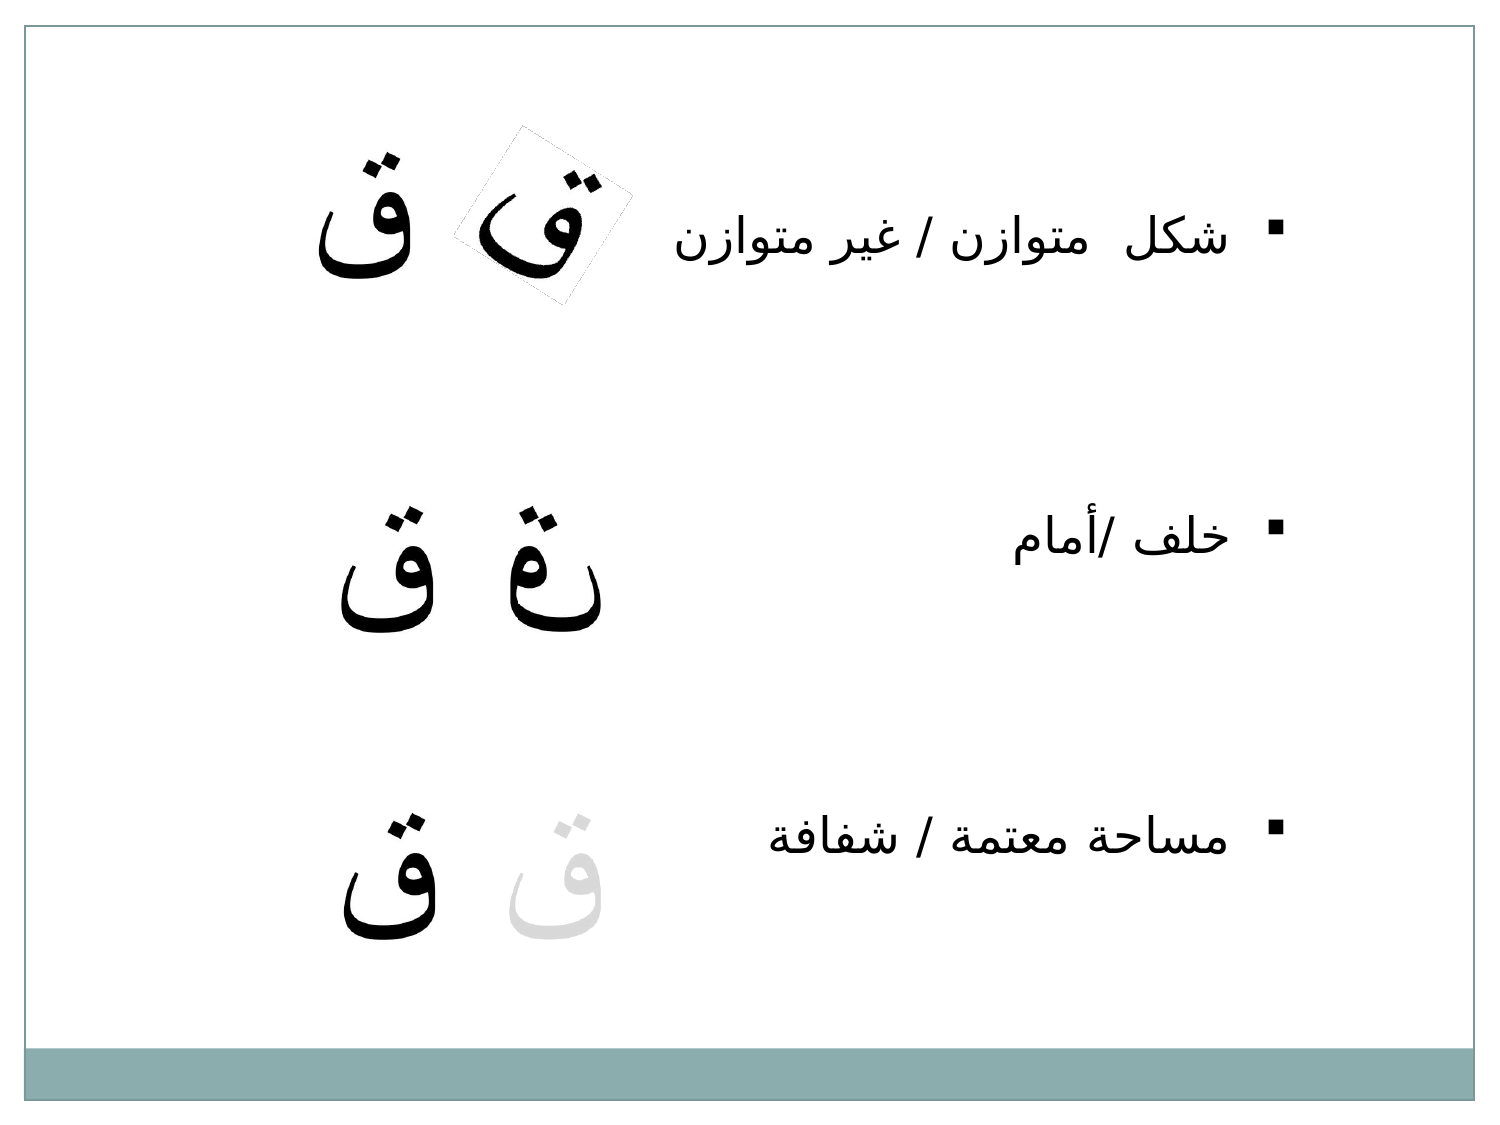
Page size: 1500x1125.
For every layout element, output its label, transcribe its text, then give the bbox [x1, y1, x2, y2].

picture [325, 810, 457, 941]
text_box شكل متوازن / غير متوازن خلف /أمام مساحة معتمة / شفافة [148, 196, 1378, 1051]
picture [488, 503, 620, 634]
picture [300, 149, 432, 281]
picture [491, 810, 622, 941]
picture [323, 503, 454, 634]
picture [453, 127, 632, 305]
